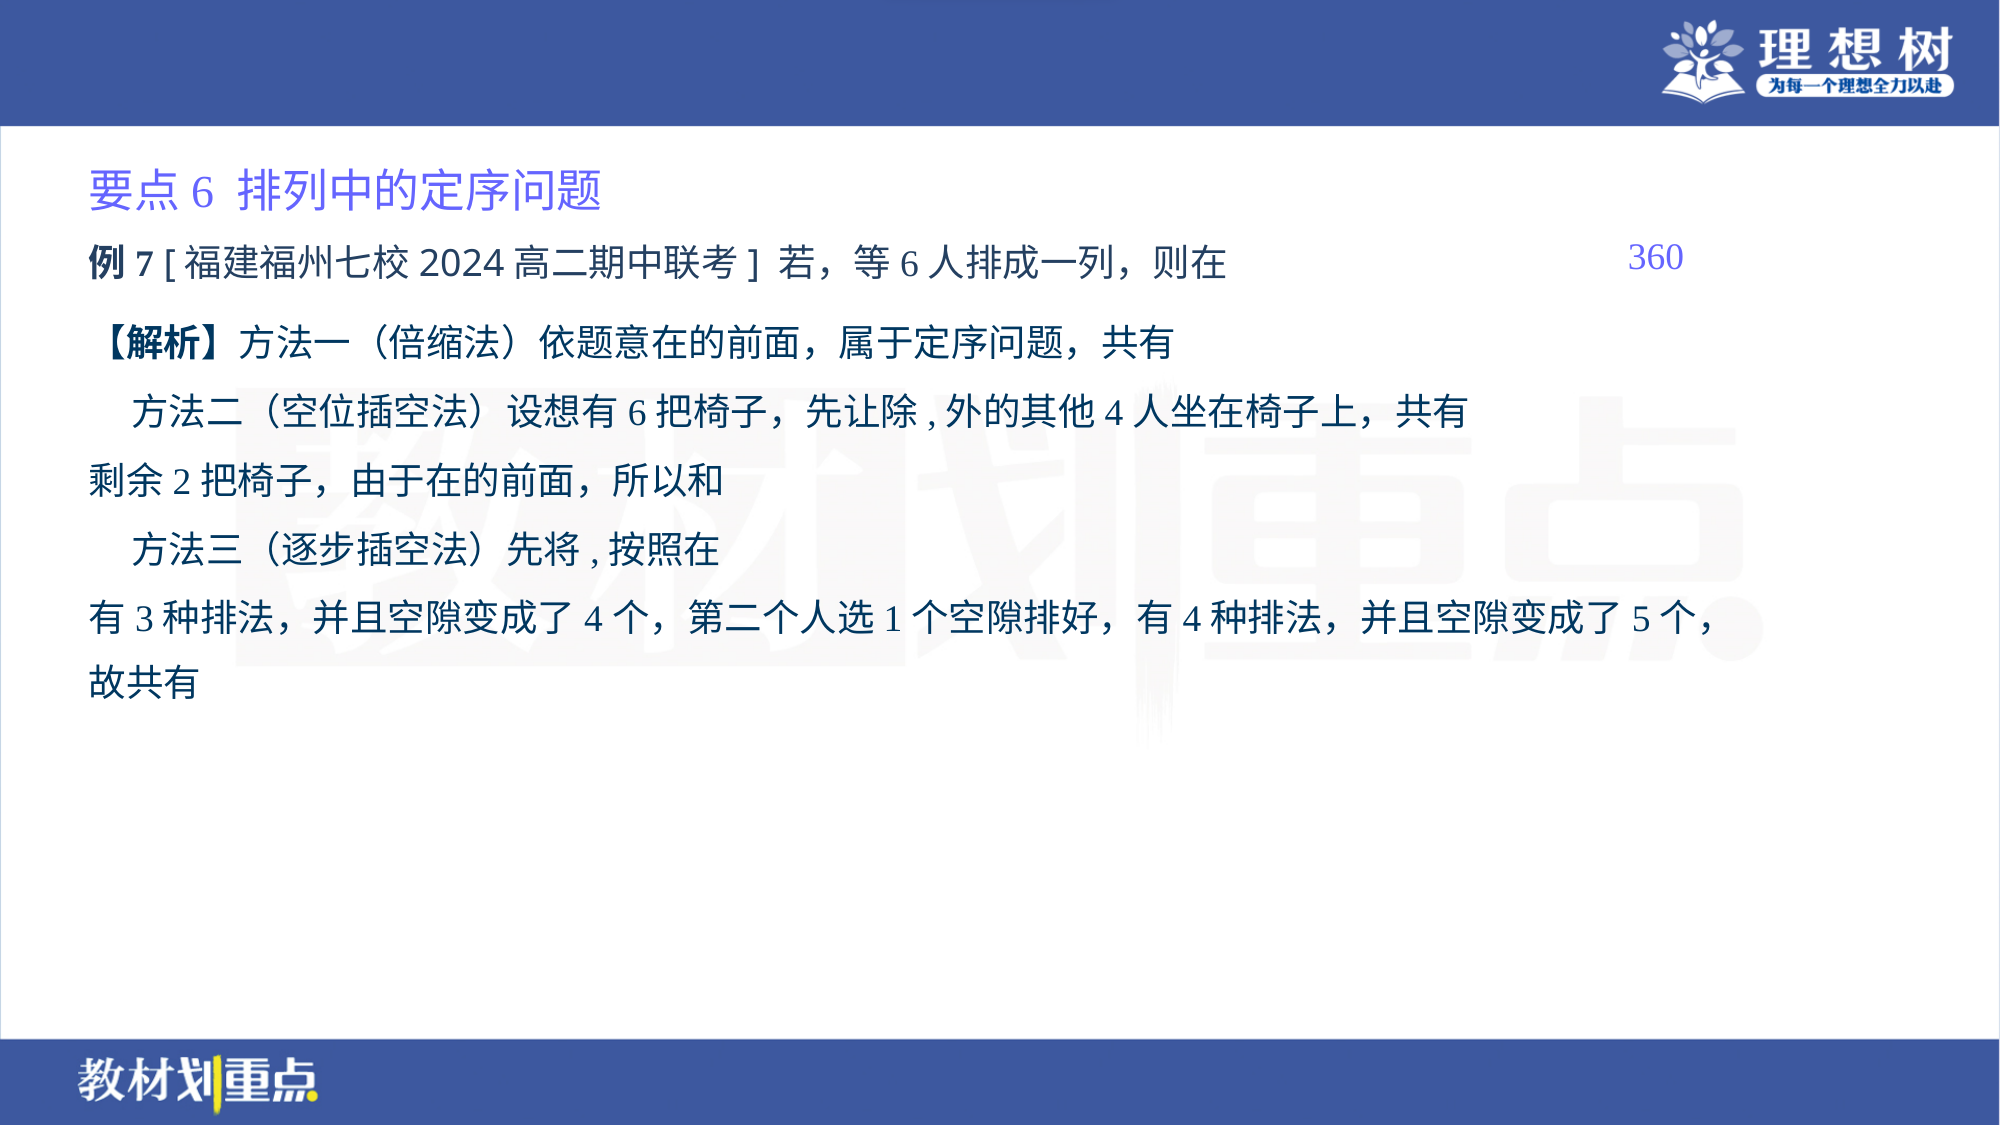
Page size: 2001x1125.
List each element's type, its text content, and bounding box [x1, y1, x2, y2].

picture [0, 0, 2000, 1125]
text_box 要点6 排列中的定序问题 [88, 135, 1911, 276]
text_box 360 [1614, 210, 1698, 270]
